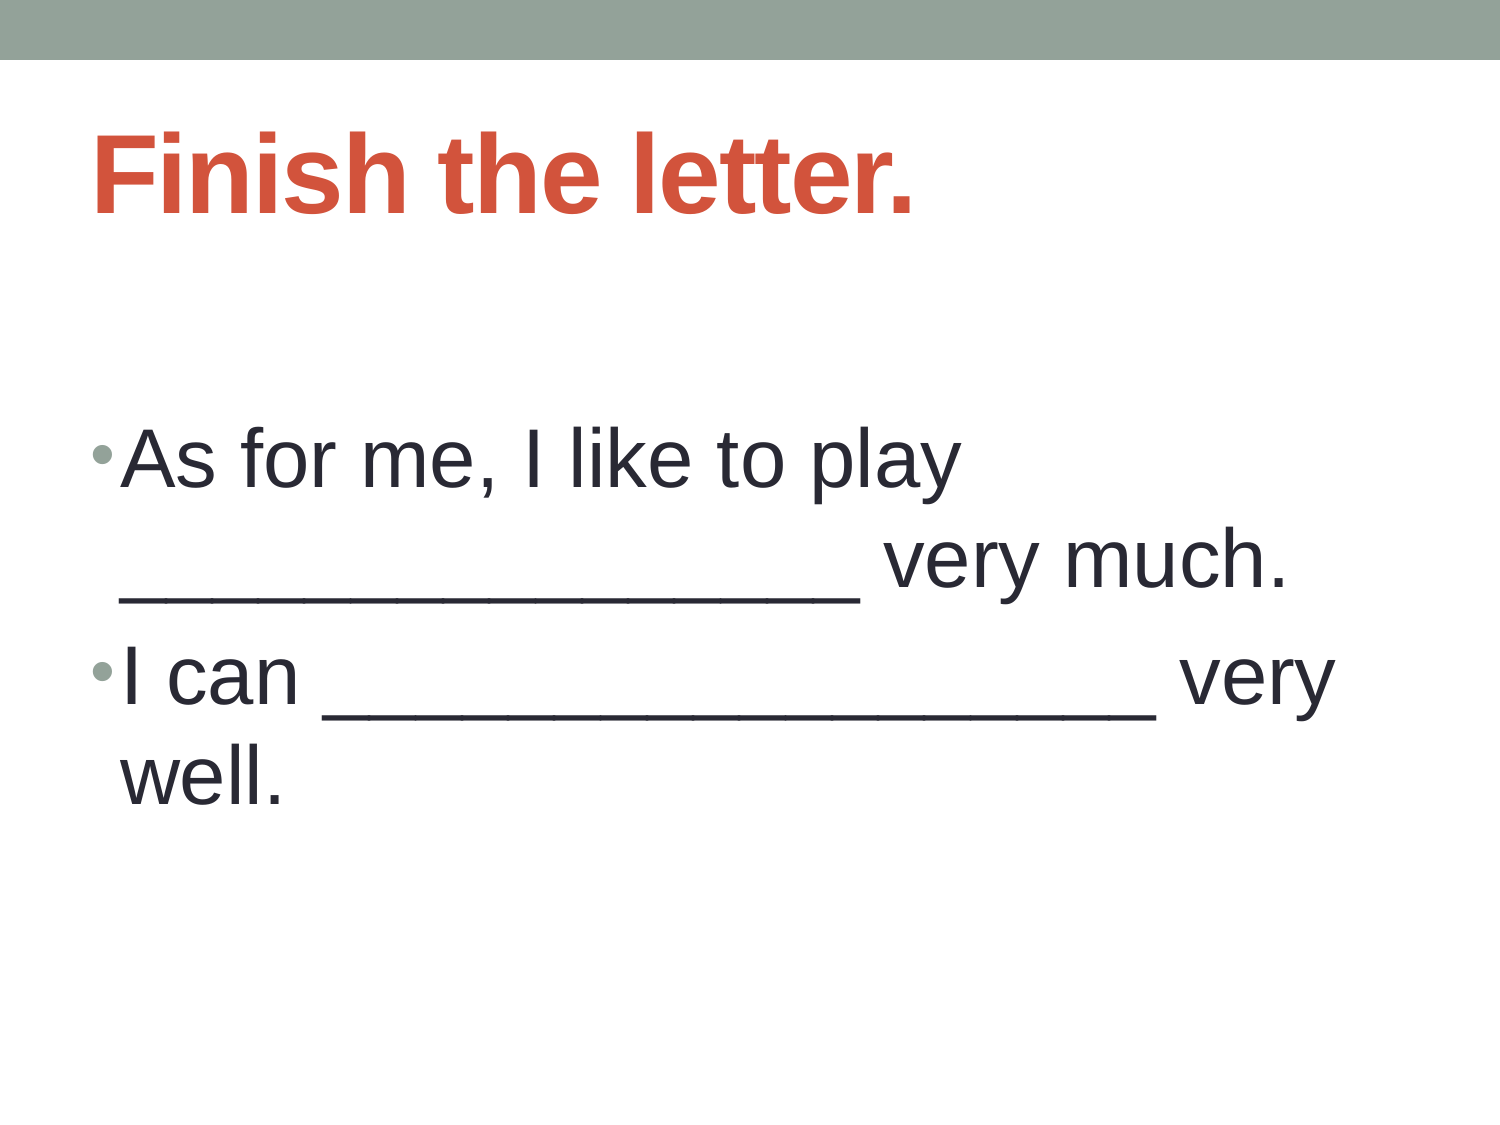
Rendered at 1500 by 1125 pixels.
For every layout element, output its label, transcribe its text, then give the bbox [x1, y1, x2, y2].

title Finish the letter. [75, 87, 1425, 250]
list As for me, I like to play ________________ very much. I can __________________ very well. [75, 397, 1425, 1063]
